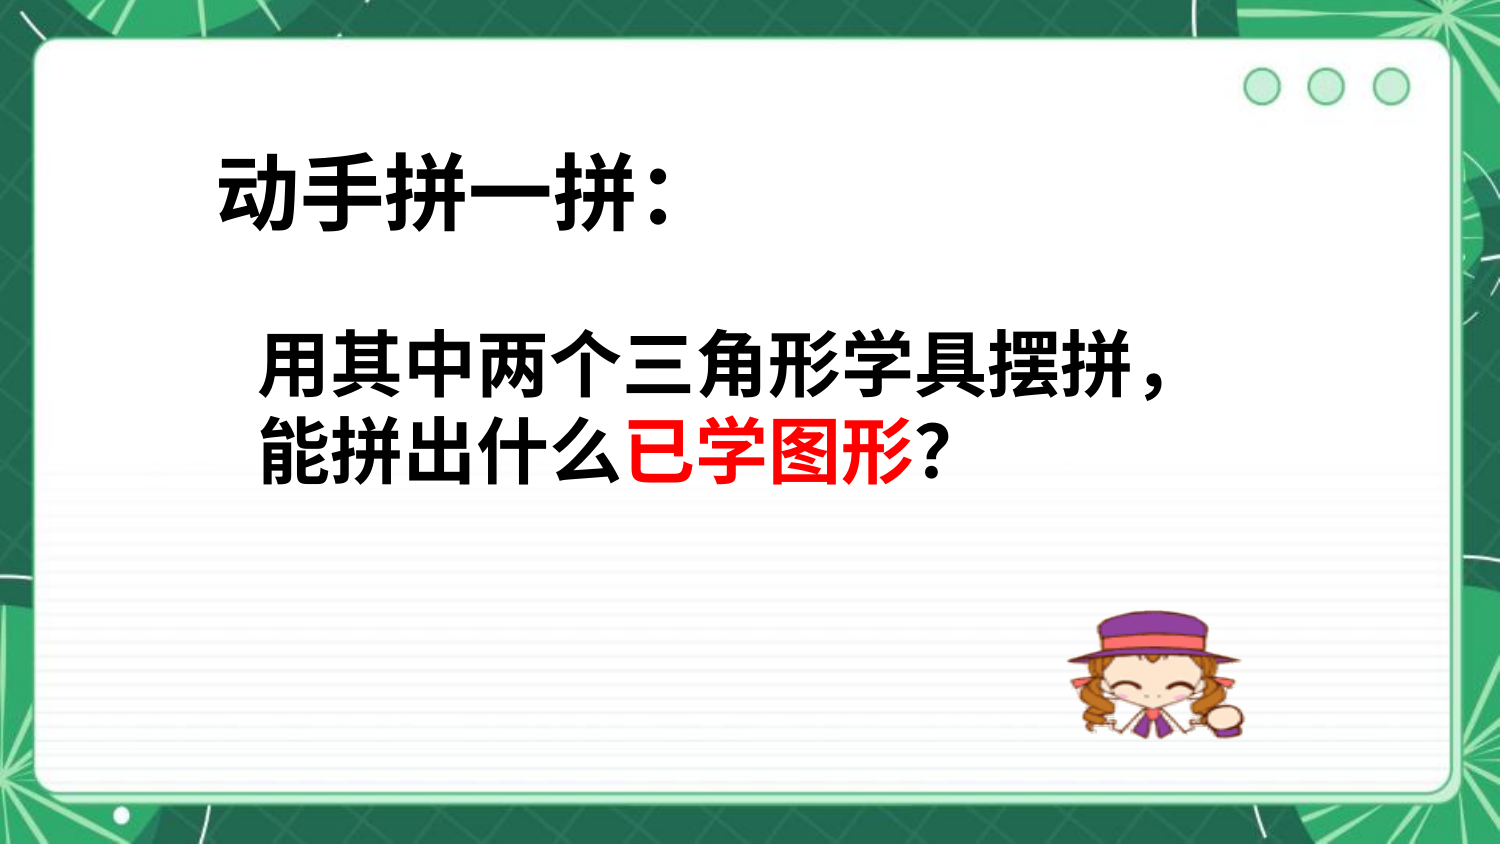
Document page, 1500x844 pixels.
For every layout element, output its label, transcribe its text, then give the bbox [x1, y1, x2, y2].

picture [0, 0, 1500, 844]
text_box 用其中两个三角形学具摆拼，能拼出什么已学图形？ [242, 311, 1233, 625]
title 动手拼一拼： [200, 145, 799, 249]
